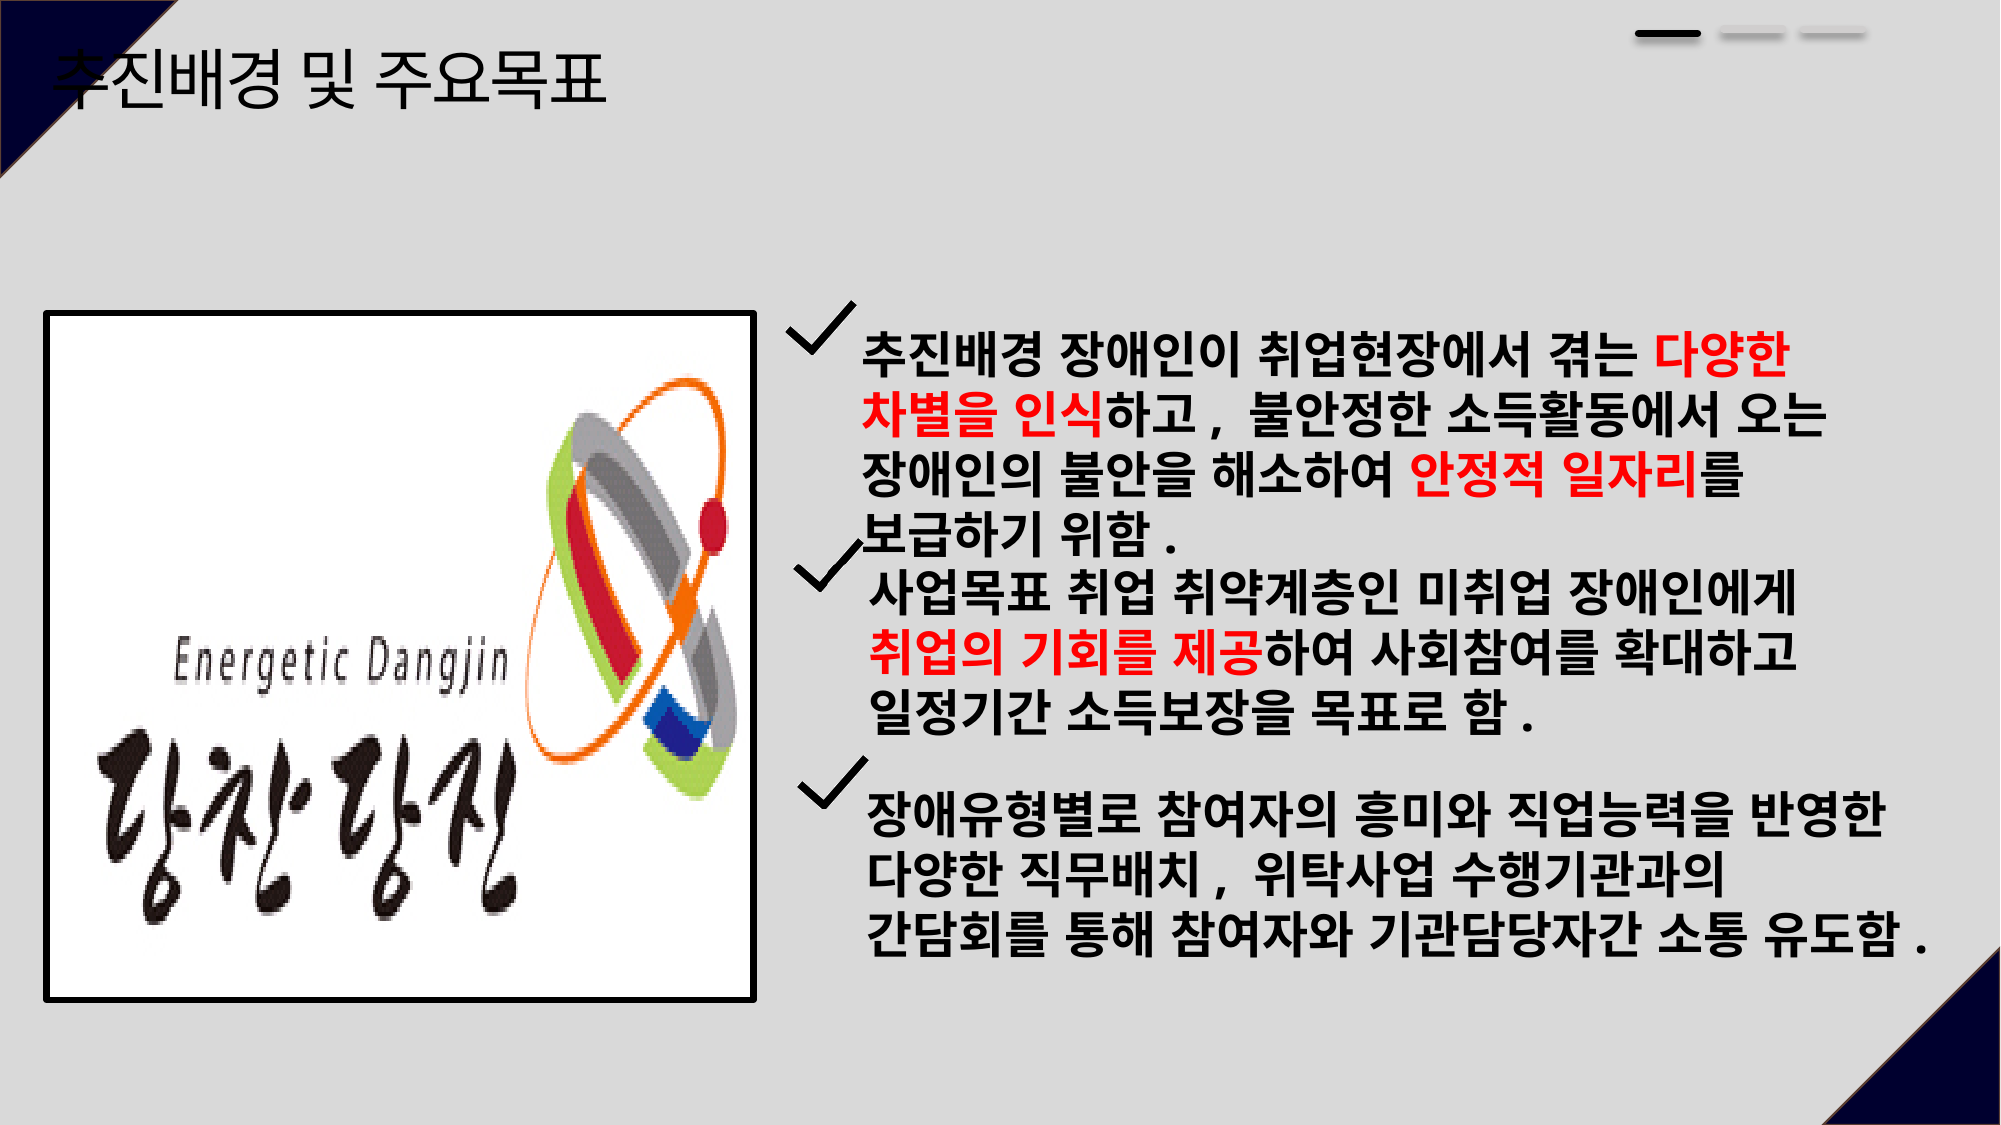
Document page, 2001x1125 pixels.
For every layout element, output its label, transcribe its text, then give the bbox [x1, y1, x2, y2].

text_box 장애유형별로 참여자의 흥미와 직업능력을 반영한 다양한 직무배치, 위탁사업 수행기관과의 간담회를 통해 참여자와 기관담당자간 소통 유도함. [851, 776, 1918, 972]
picture [797, 753, 875, 809]
picture [785, 298, 863, 355]
text_box 추진배경 및 주요목표 [35, 30, 625, 126]
text_box 추진배경 장애인이 취업현장에서 겪는 다양한 차별을 인식하고, 불안정한 소득활동에서 오는 장애인의 불안을 해소하여 안정적 일자리를 보급하기 위함. [846, 316, 1908, 553]
picture [792, 535, 870, 592]
text_box 사업목표 취업 취약계층인 미취업 장애인에게 취업의 기회를 제공하여 사회참여를 확대하고 일정기간 소득보장을 목표로 함. [853, 553, 1908, 749]
picture [49, 316, 751, 997]
